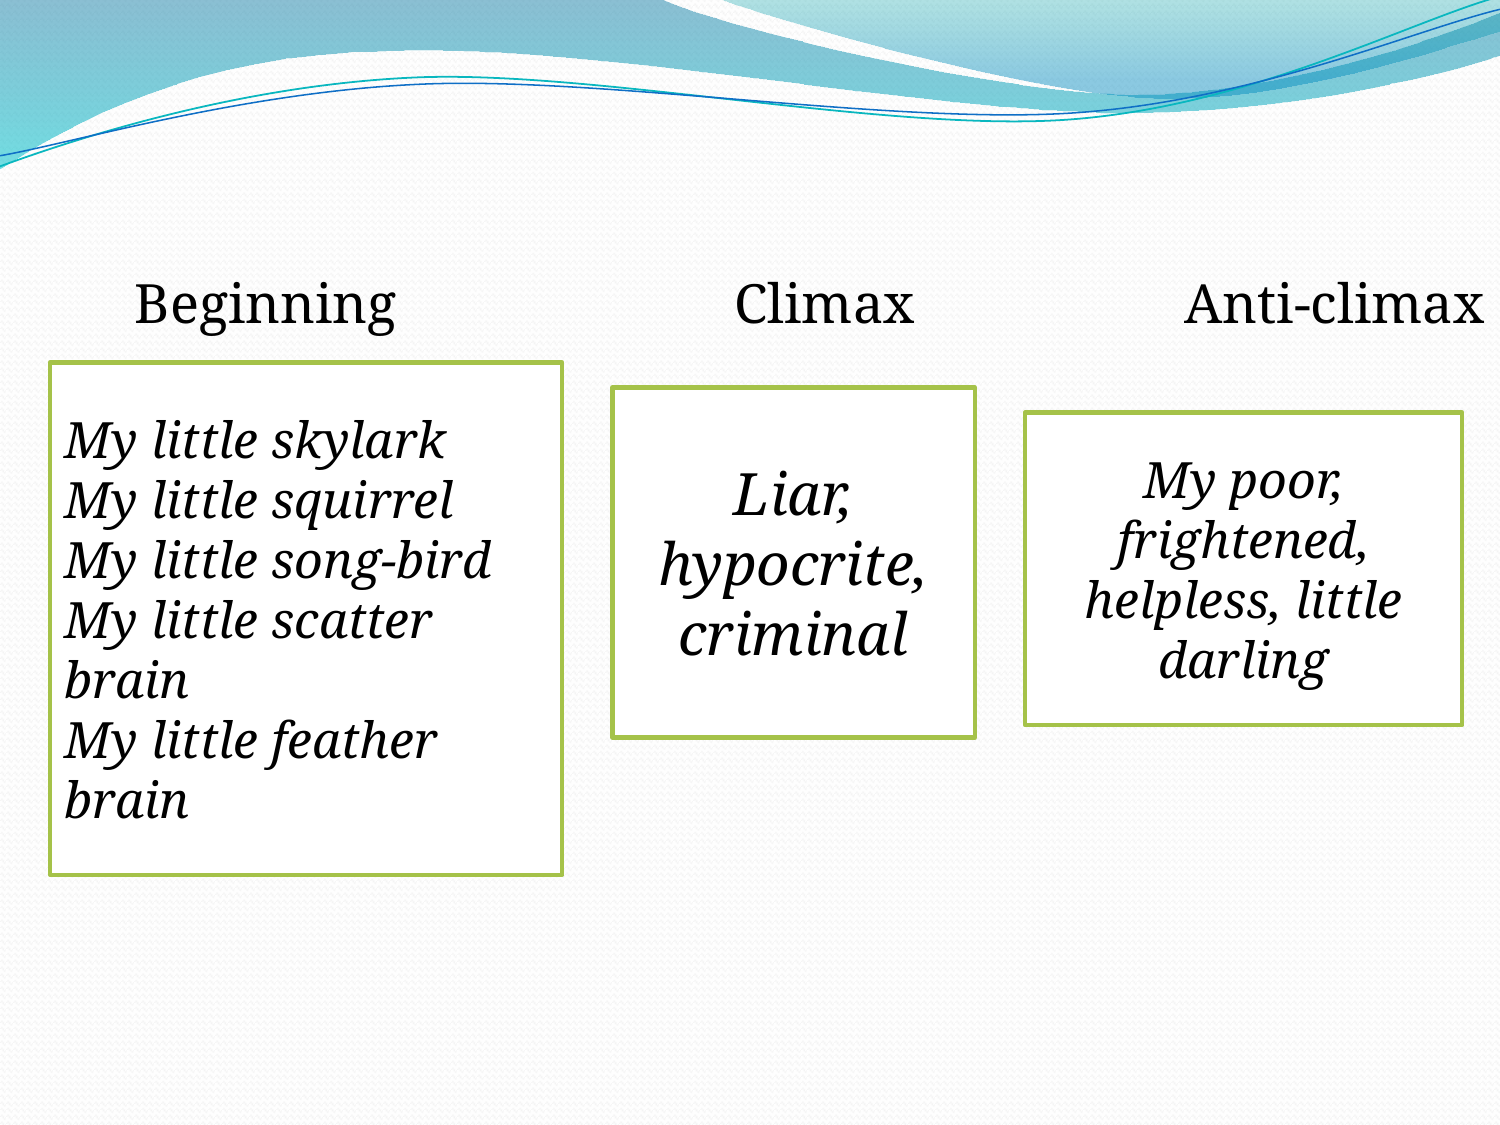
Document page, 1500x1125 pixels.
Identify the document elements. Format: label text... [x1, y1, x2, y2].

text_box My little skylark My little squirrel My little song-bird My little scatter brain My little feather brain [48, 360, 564, 877]
text_box My poor, frightened, helpless, little darling [1023, 410, 1464, 727]
list Beginning Climax Anti-climax [75, 262, 1500, 1005]
text_box Liar, hypocrite, criminal [610, 385, 977, 740]
